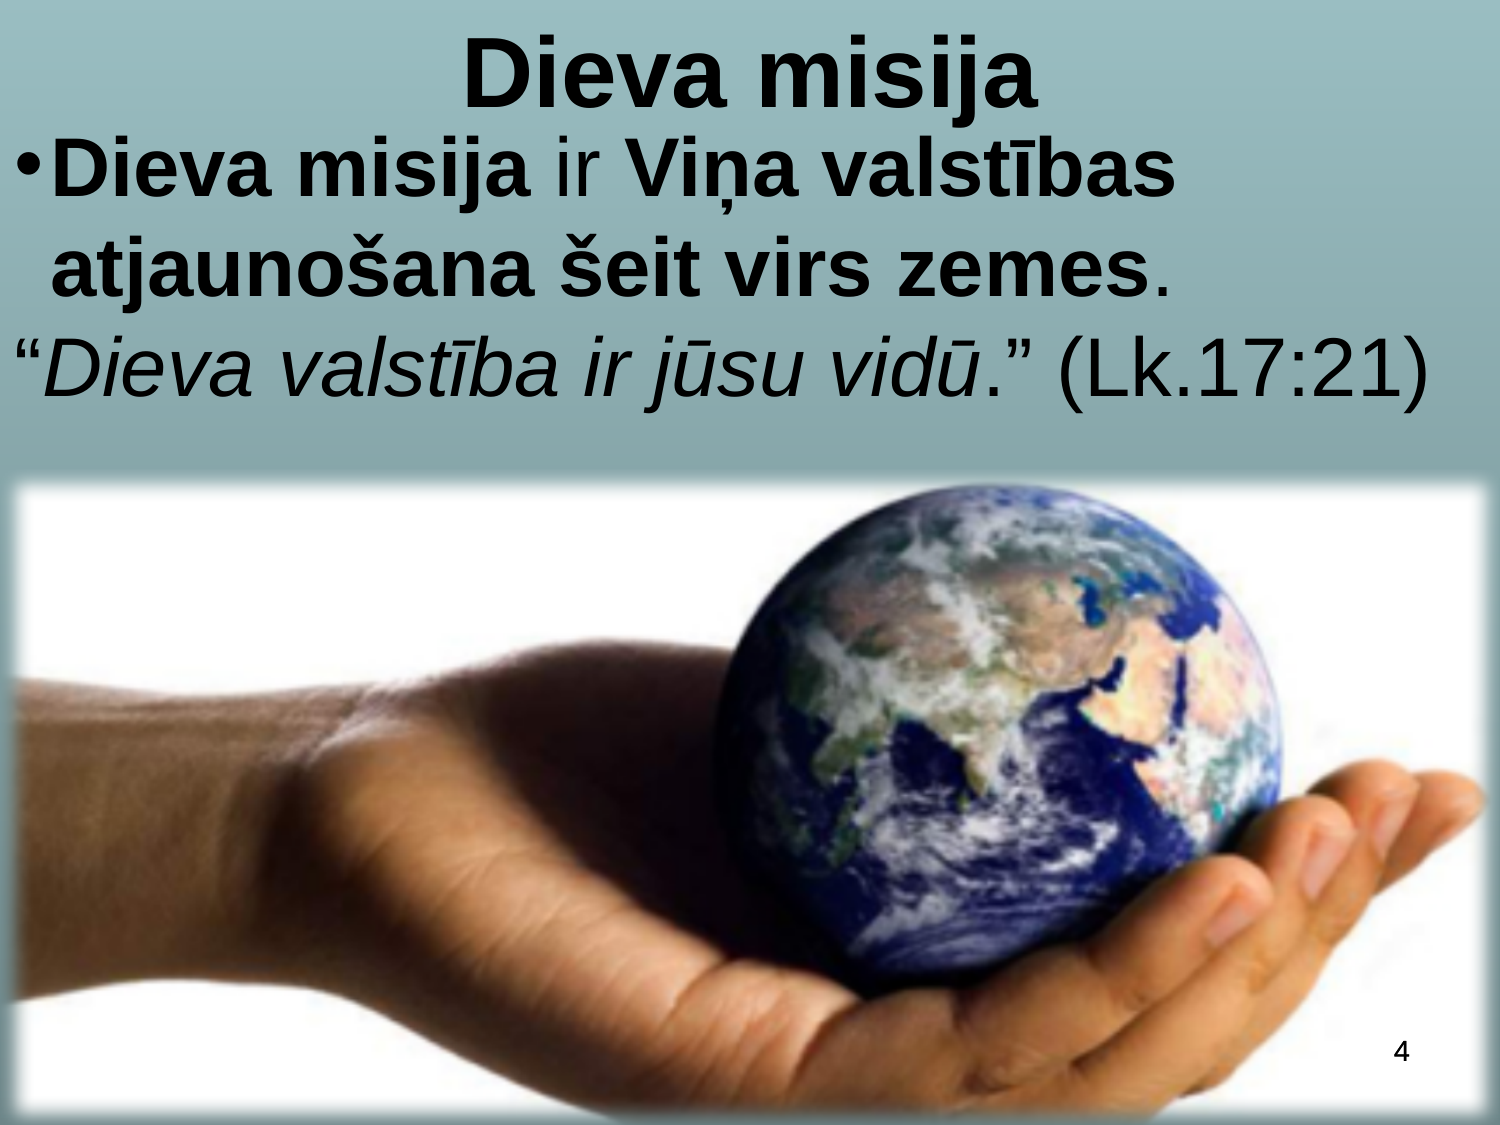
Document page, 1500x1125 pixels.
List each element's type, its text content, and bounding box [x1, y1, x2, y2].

text_box Dieva misija [0, 0, 1500, 105]
text_box Dieva misija ir Viņa valstības atjaunošana šeit virs zemes. “Dieva valstība ir jūsu vidū.” (Lk.17:21) [0, 105, 1500, 421]
picture [0, 468, 1500, 1125]
